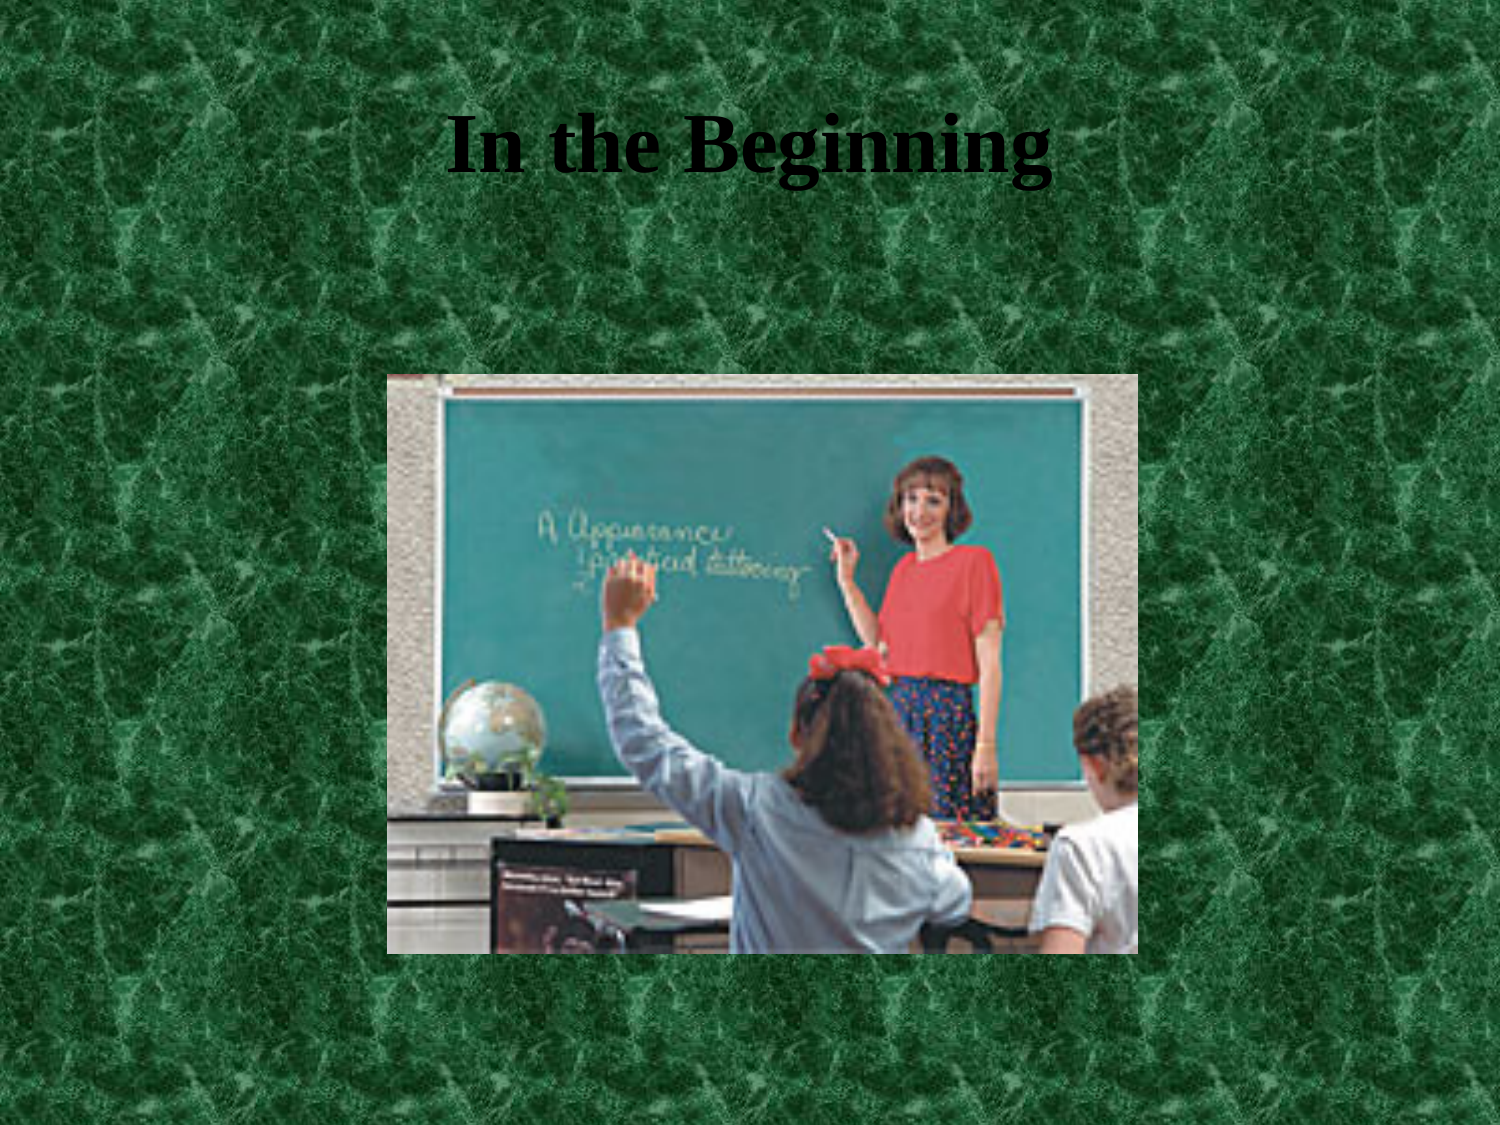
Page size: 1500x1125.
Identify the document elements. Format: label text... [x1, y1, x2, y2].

title In the Beginning [75, 45, 1425, 233]
picture [0, 0, 1500, 1125]
